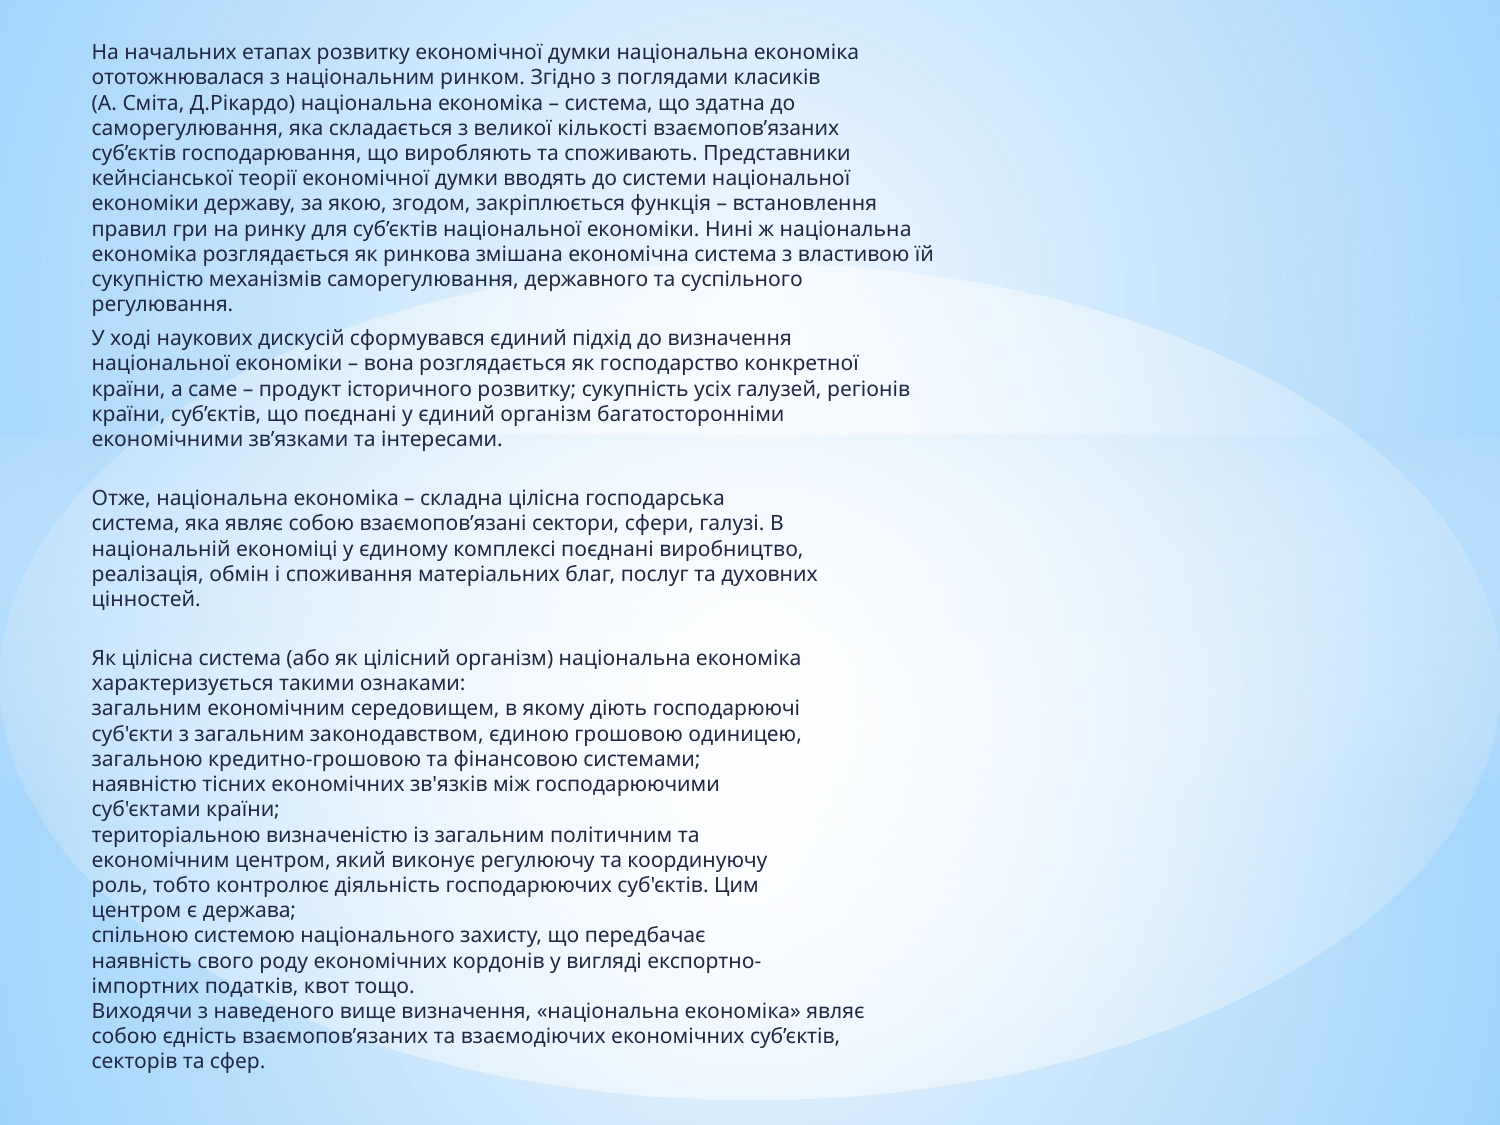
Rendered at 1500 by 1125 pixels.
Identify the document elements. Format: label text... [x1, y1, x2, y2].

subtitle На начальних етапах розвитку економічної думки національна економіка ототожнювалася з національним ринком. Згідно з поглядами класиків (А. Сміта, Д.Рікардо) національна економіка – система, що здатна до саморегулювання, яка складається з великої кількості взаємопов’язаних суб’єктів господарювання, що виробляють та споживають. Представники кейнсіанської теорії економічної думки вводять до системи національної економіки державу, за якою, згодом, закріплюється функція – встановлення правил гри на ринку для суб’єктів національної економіки. Нині ж національна економіка розглядається як ринкова змішана економічна система з властивою їй сукупністю механізмів саморегулювання, державного та суспільного регулювання. У ході наукових дискусій сформувався єдиний підхід до визначення національної економіки – вона розглядається як господарство конкретної країни, а саме – продукт історичного розвитку; сукупність усіх галузей, регіонів країни, суб’єктів, що поєднані у єдиний організм багатосторонніми економічними зв’язками та інтересами. Отже, національна економіка – складна цілісна господарська система, яка являє собою взаємопов’язані сектори, сфери, галузі. В національній економіці у єдиному комплексі поєднані виробництво, реалізація, обмін і споживання матеріальних благ, послуг та духовних цінностей. Як цілісна система (або як цілісний організм) національна економіка характеризується такими ознаками: загальним економічним середовищем, в якому діють господарюючі суб'єкти з загальним законодавством, єдиною грошовою одиницею, загальною кредитно-грошовою та фінансовою системами; наявністю тісних економічних зв'язків між господарюючими суб'єктами країни; територіальною визначеністю із загальним політичним та економічним центром, який виконує регулюючу та координуючу роль, тобто контролює діяльність господарюючих суб'єктів. Цим центром є держава; спільною системою національного захисту, що передбачає наявність свого роду економічних кордонів у вигляді експортно- імпортних податків, квот тощо. Виходячи з наведеного вище визначення, «національна економіка» являє собою єдність взаємопов’язаних та взаємодіючих економічних суб’єктів, секторів та сфер. [76, 30, 1412, 1083]
